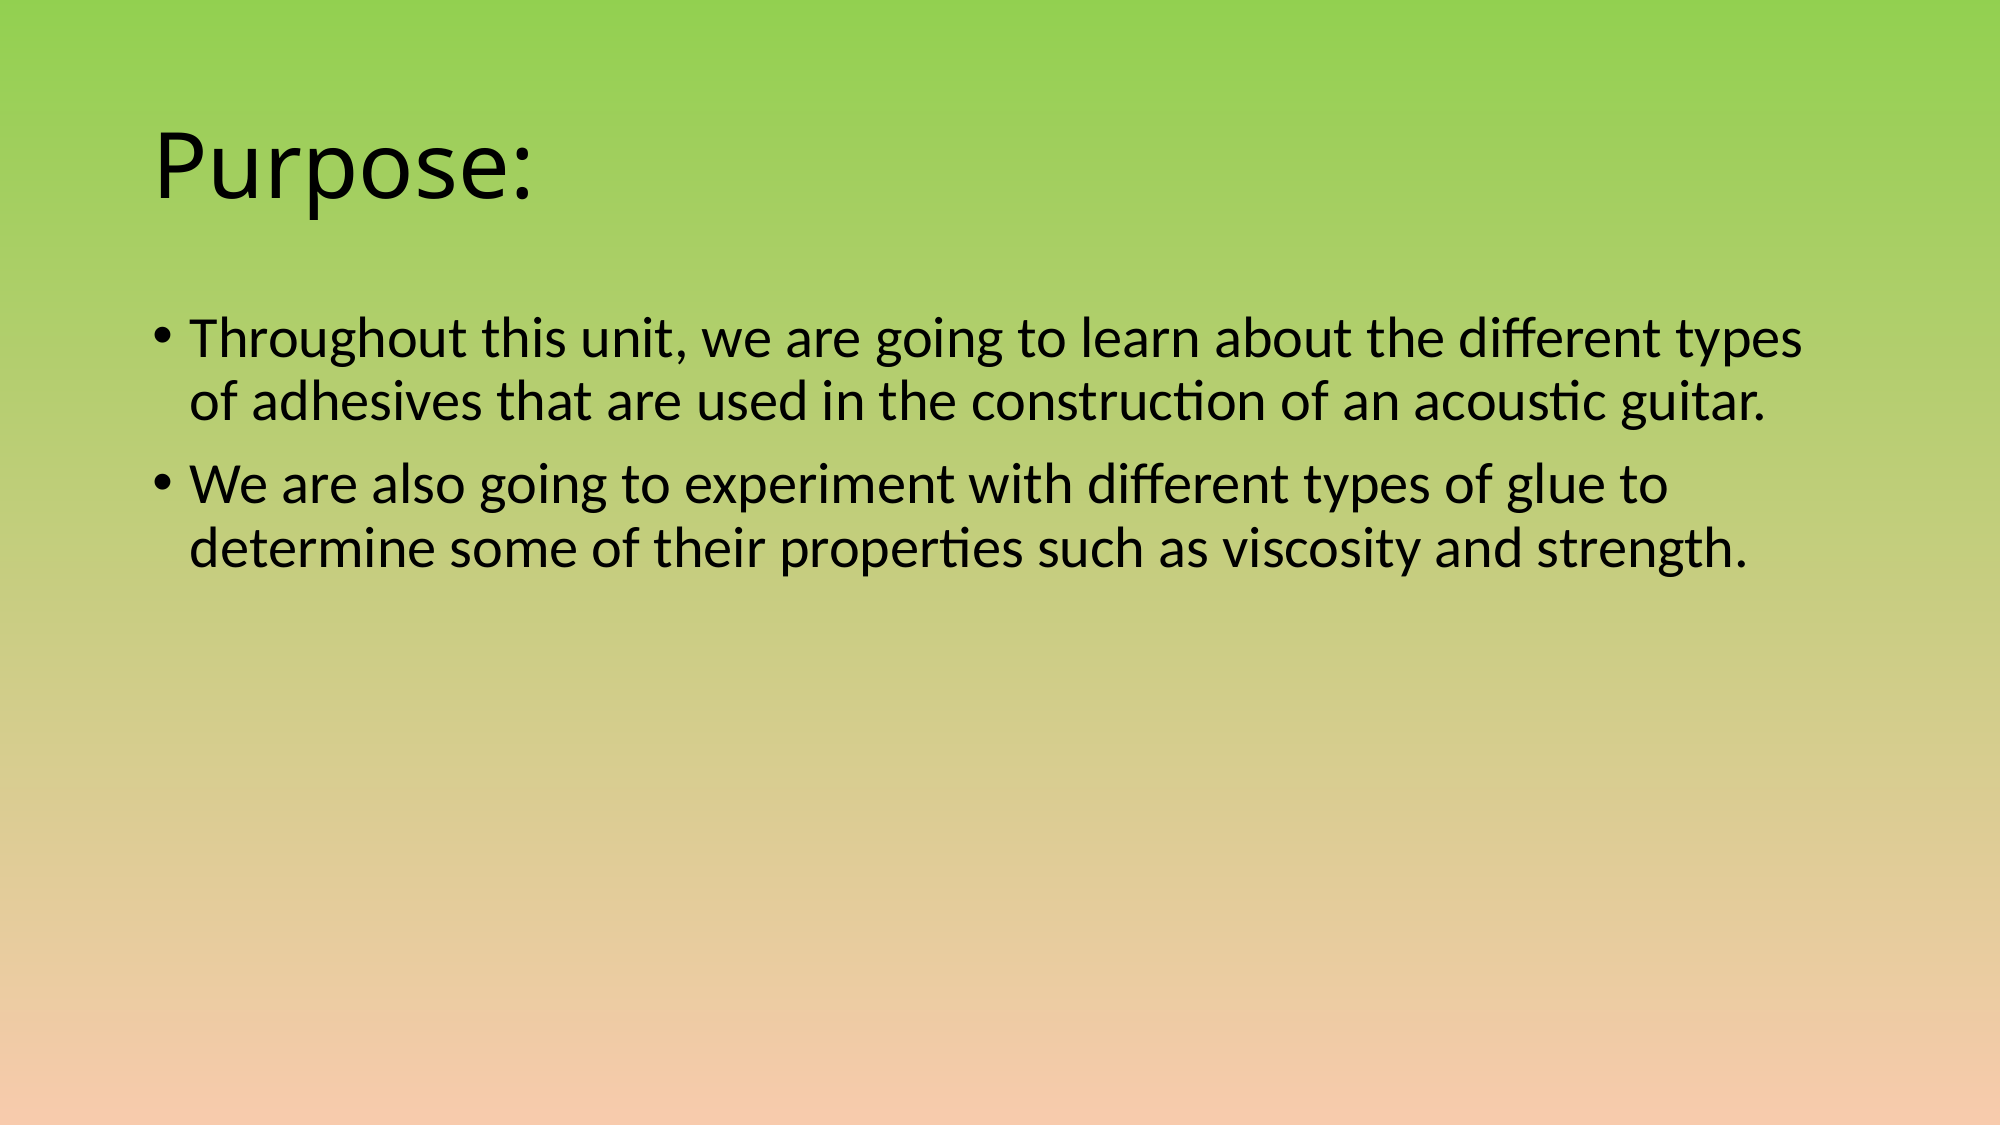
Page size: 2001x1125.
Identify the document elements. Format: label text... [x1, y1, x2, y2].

title Purpose: [137, 59, 1863, 278]
list Throughout this unit, we are going to learn about the different types of adhesives that are used in the construction of an acoustic guitar. We are also going to experiment with different types of glue to determine some of their properties such as viscosity and strength. [137, 299, 1863, 1014]
